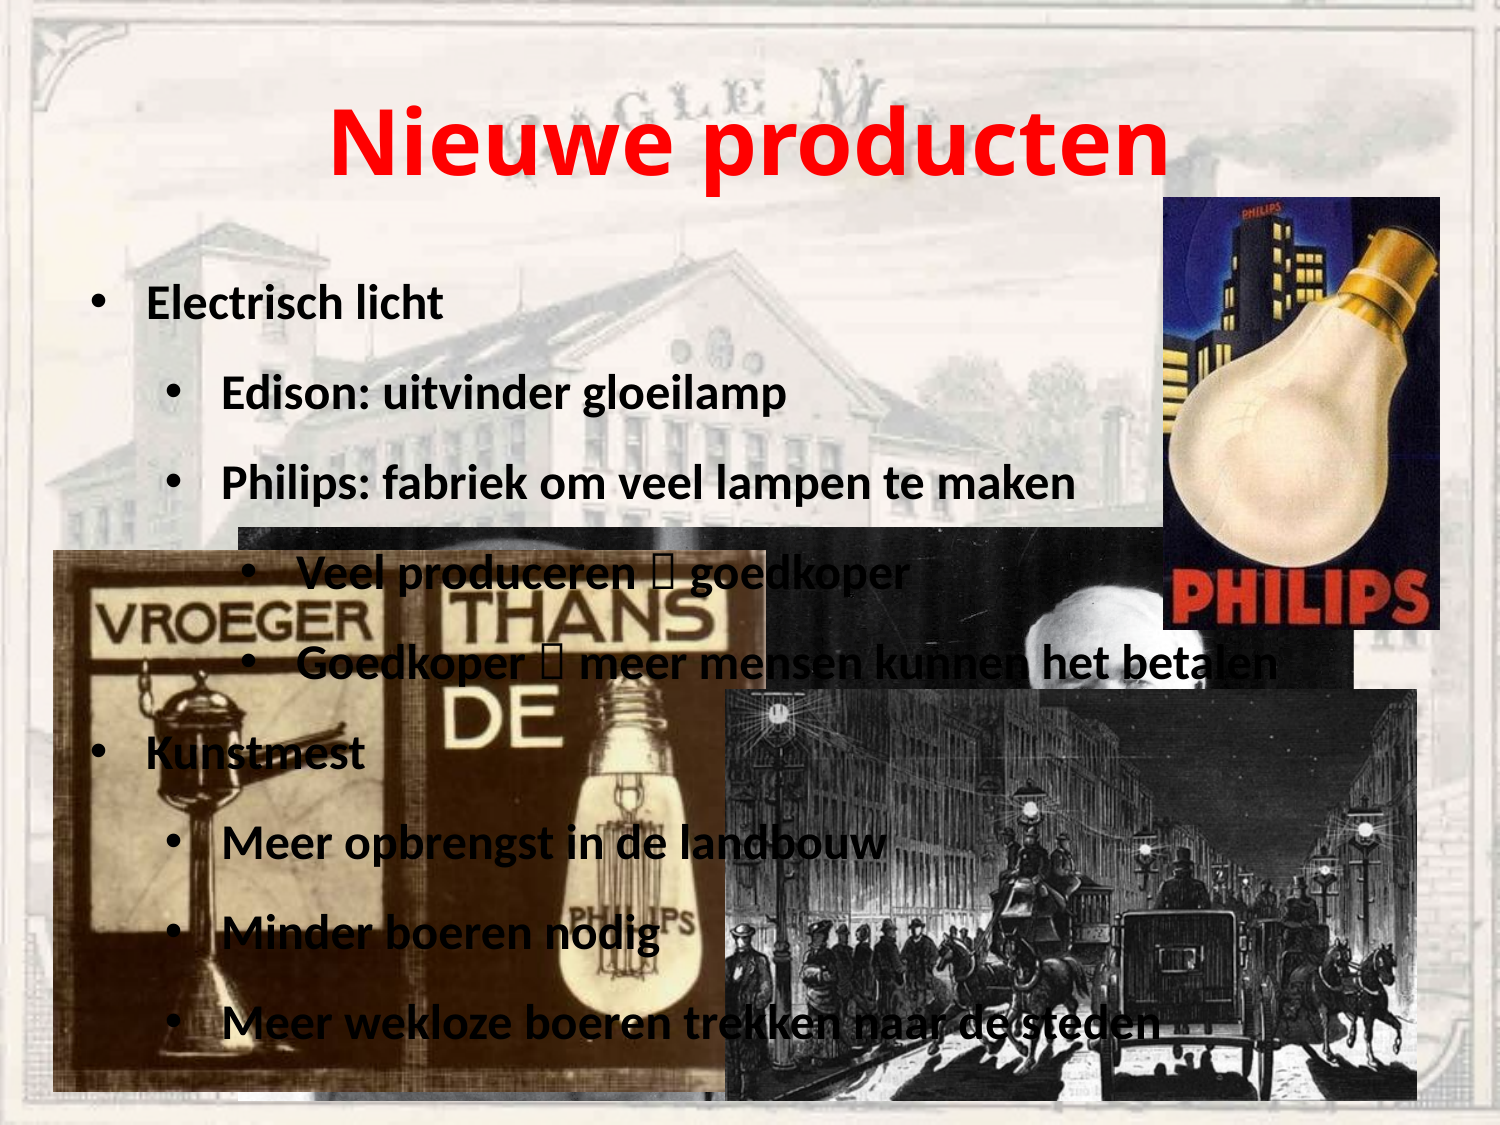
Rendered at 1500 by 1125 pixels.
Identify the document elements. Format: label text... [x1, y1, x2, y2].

text_box Electrisch licht Edison: uitvinder gloeilamp Philips: fabriek om veel lampen te maken Veel produceren  goedkoper Goedkoper  meer mensen kunnen het betalen Kunstmest Meer opbrengst in de landbouw Minder boeren nodig Meer wekloze boeren trekken naar de steden [74, 232, 1158, 549]
title Nieuwe producten [75, 45, 1425, 232]
picture [52, 197, 1440, 1101]
